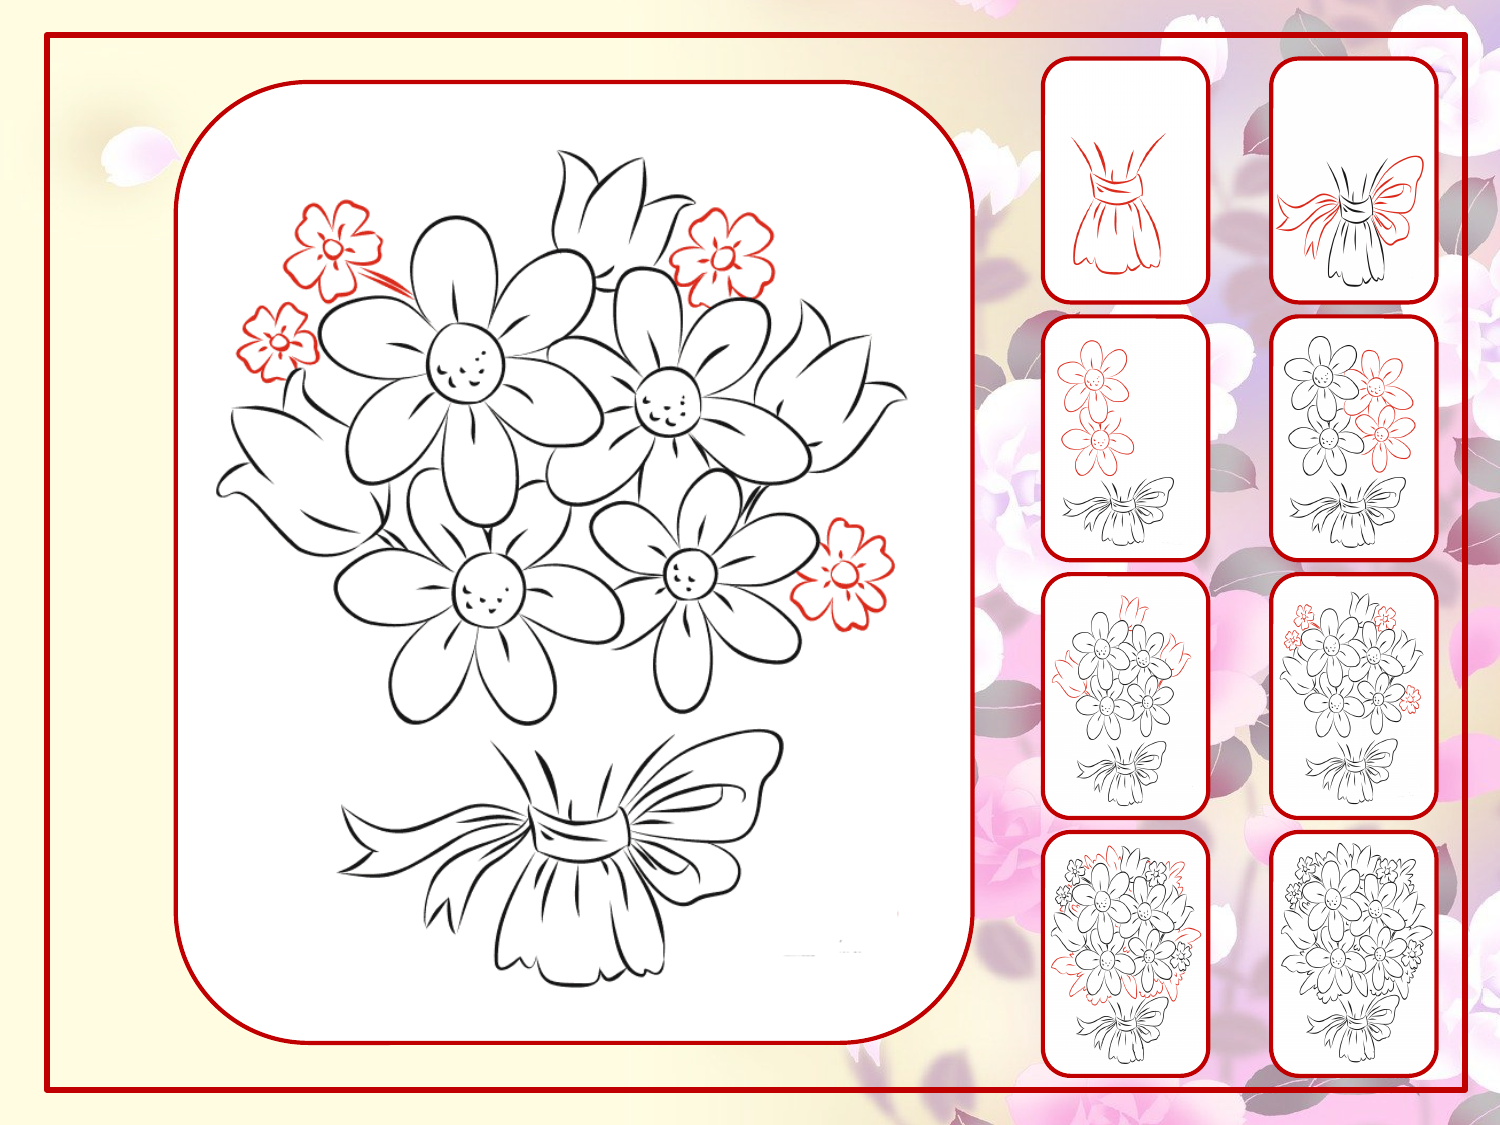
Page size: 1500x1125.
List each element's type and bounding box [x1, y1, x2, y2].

text_box [1040, 572, 1211, 821]
text_box [1040, 829, 1211, 1078]
text_box [1269, 829, 1439, 1078]
text_box [1269, 314, 1439, 563]
text_box [1269, 572, 1439, 821]
text_box [1040, 56, 1211, 305]
text_box [1269, 56, 1439, 305]
text_box [45, 33, 1467, 1092]
text_box [1040, 314, 1211, 563]
text_box [173, 79, 975, 1046]
